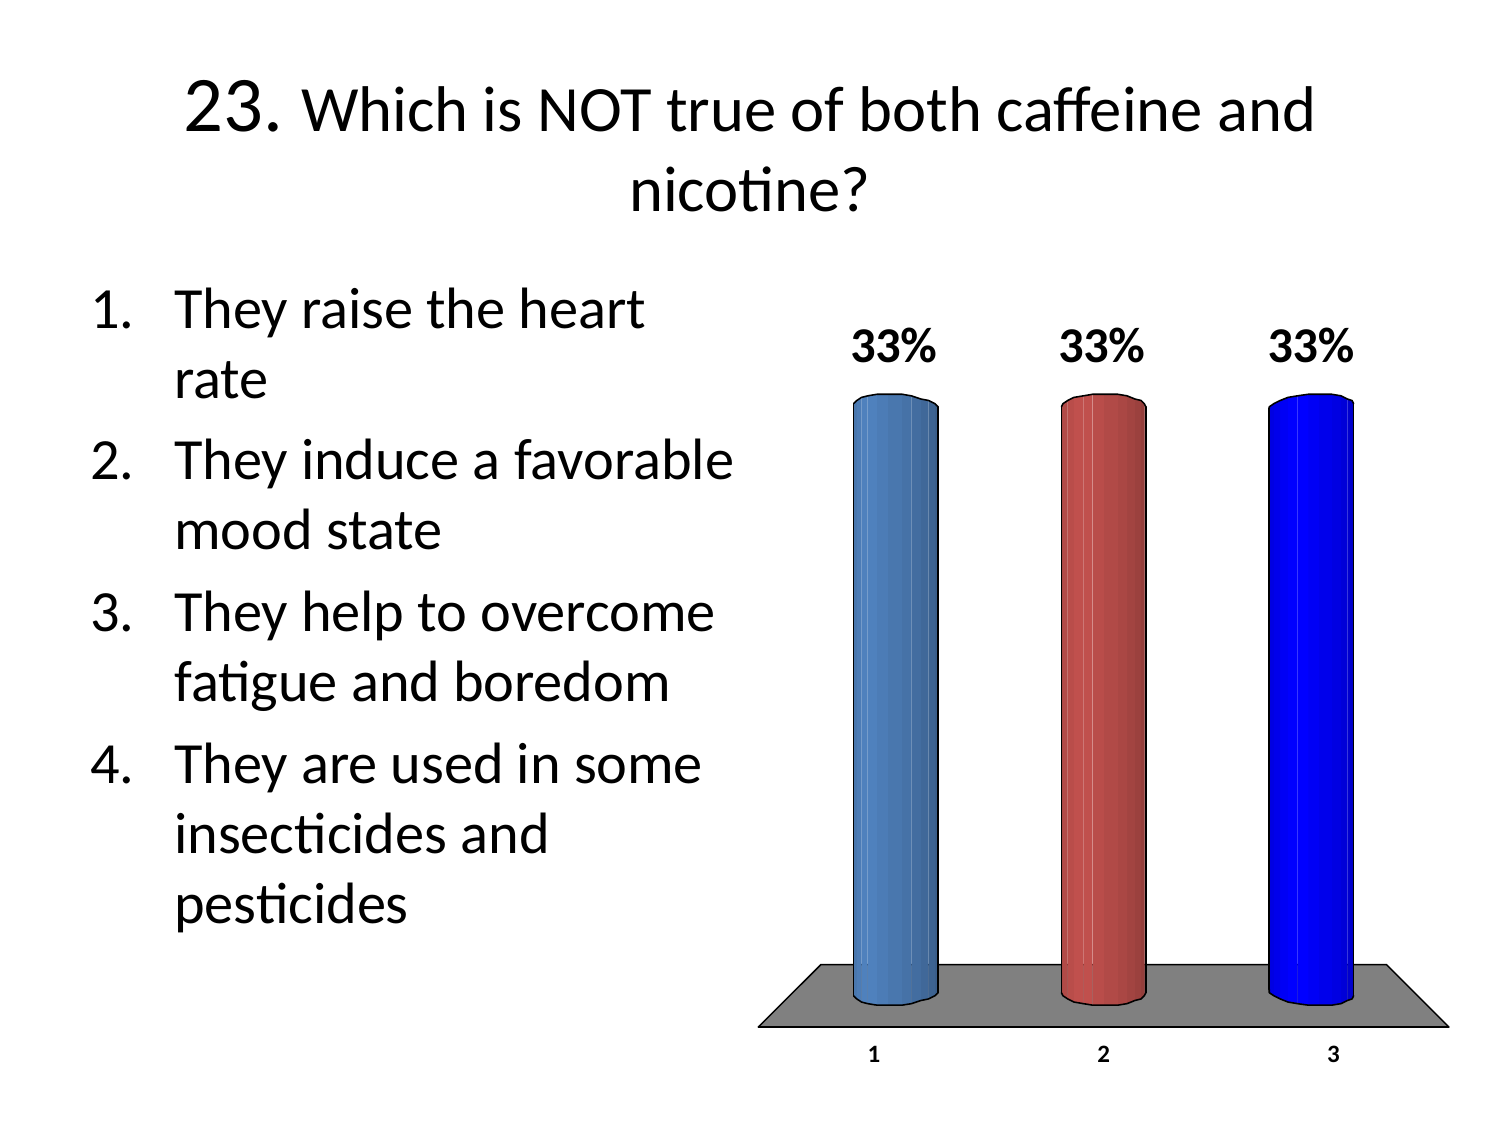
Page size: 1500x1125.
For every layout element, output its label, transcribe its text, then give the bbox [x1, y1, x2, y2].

title 23. Which is NOT true of both caffeine and nicotine? [75, 45, 1425, 233]
list They raise the heart rate They induce a favorable mood state They help to overcome fatigue and boredom They are used in some insecticides and pesticides [75, 262, 750, 1005]
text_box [739, 270, 1490, 1115]
